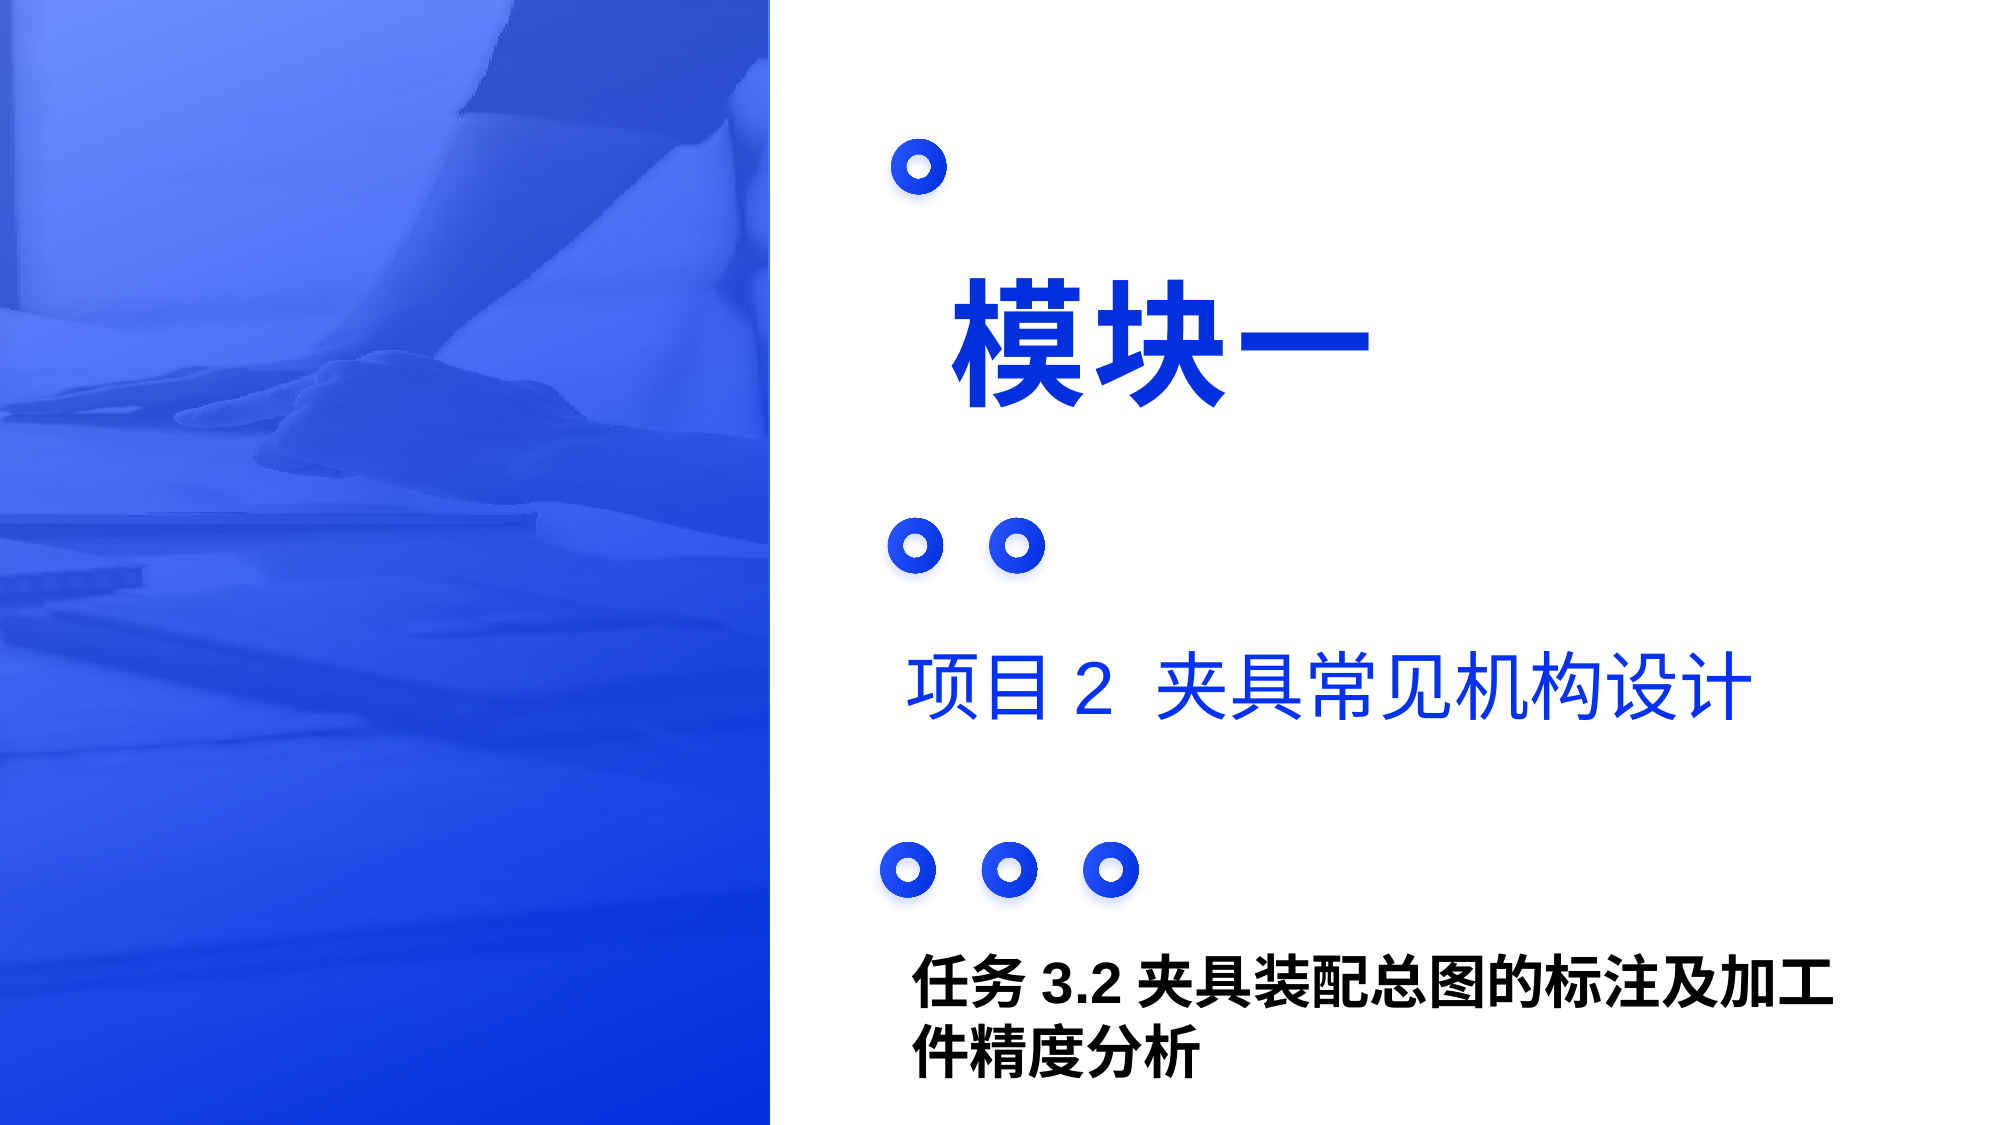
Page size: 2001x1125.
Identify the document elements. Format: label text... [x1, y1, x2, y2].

picture [0, 0, 768, 1125]
text_box 项目2 夹具常见机构设计 [890, 587, 1847, 913]
text_box [890, 137, 948, 196]
text_box 任务3.2夹具装配总图的标注及加工件精度分析 [896, 938, 1881, 1093]
text_box [886, 516, 945, 575]
text_box [980, 841, 1039, 899]
text_box [1082, 841, 1140, 899]
text_box [988, 516, 1046, 575]
text_box [879, 841, 937, 899]
text_box 模块一 [934, 250, 1703, 369]
